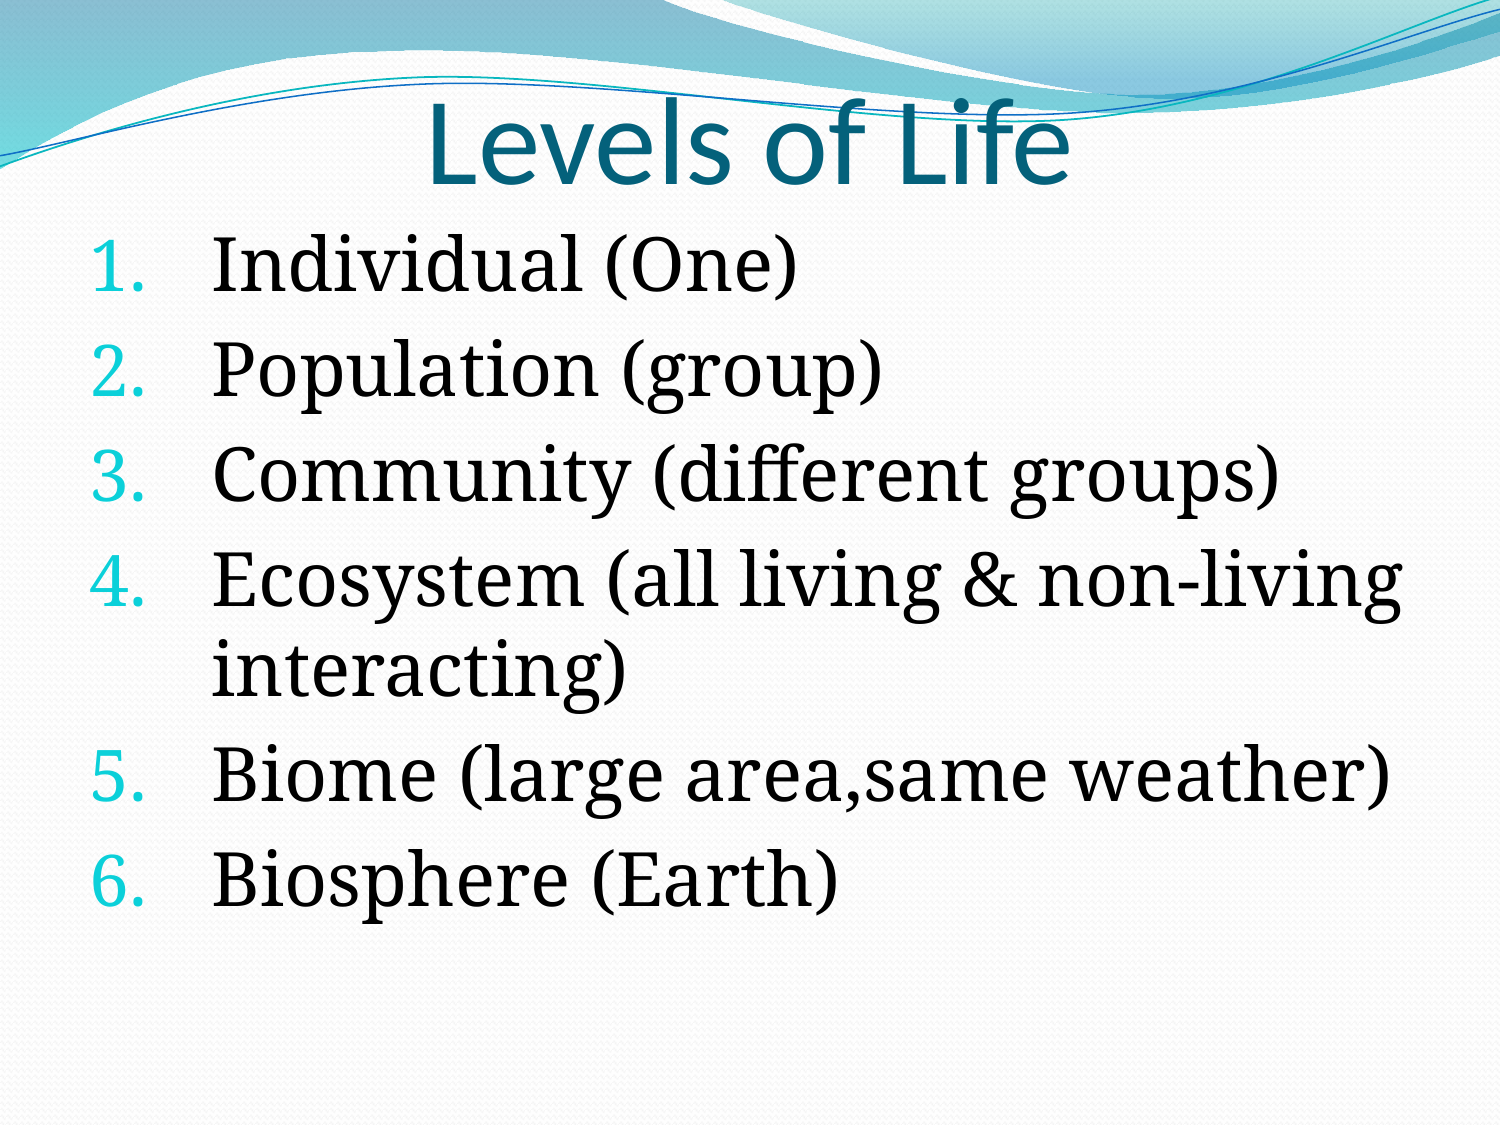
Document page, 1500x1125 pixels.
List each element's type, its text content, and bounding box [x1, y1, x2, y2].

title Levels of Life [75, 21, 1425, 209]
list Individual (One) Population (group) Community (different groups) Ecosystem (all living & non-living interacting) Biome (large area,same weather) Biosphere (Earth) [75, 209, 1425, 1063]
